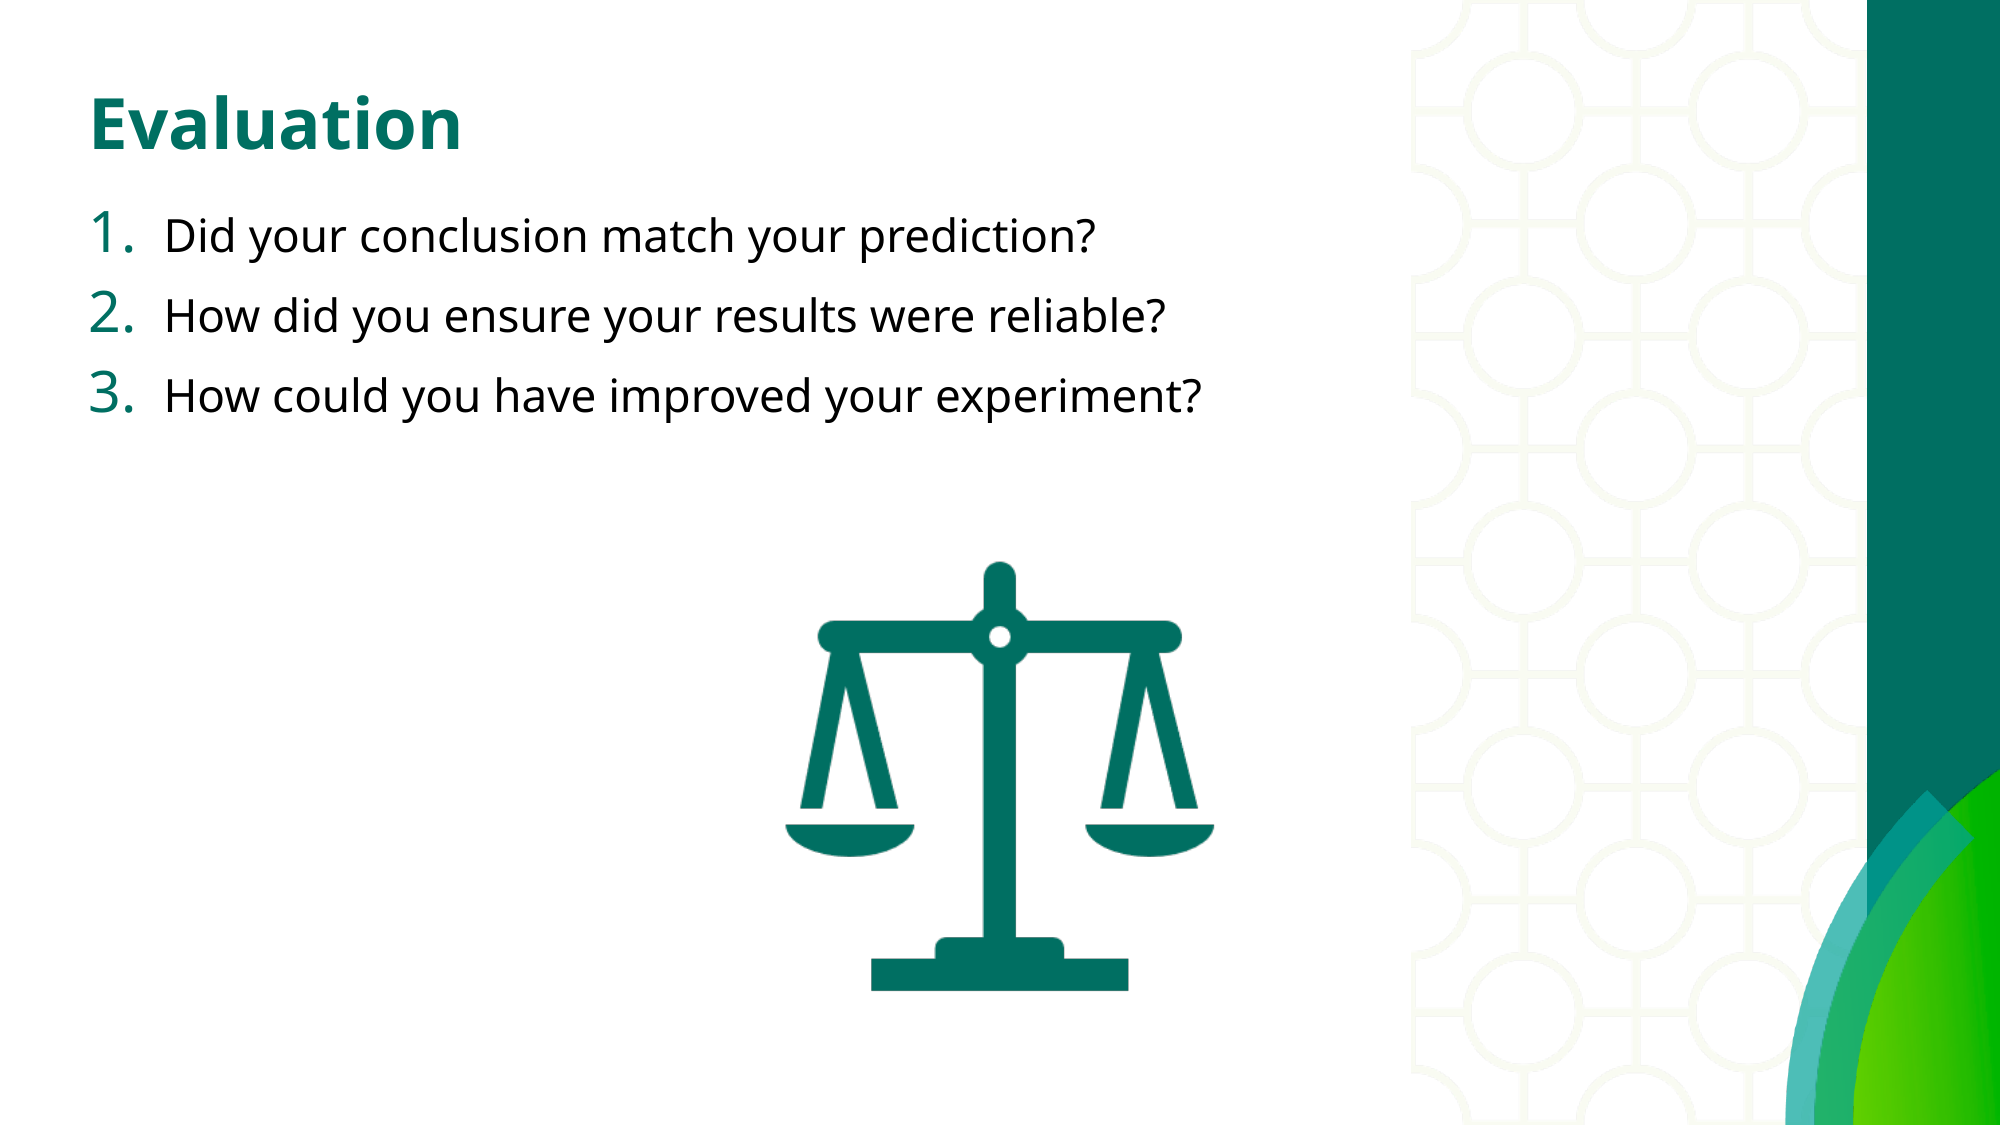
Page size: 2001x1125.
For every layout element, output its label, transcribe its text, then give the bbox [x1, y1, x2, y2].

picture [743, 519, 1257, 1034]
list Did your conclusion match your prediction? How did you ensure your results were reliable? How could you have improved your experiment? [88, 206, 1760, 1034]
picture [1411, 0, 2001, 1125]
title Evaluation [88, 88, 1743, 161]
